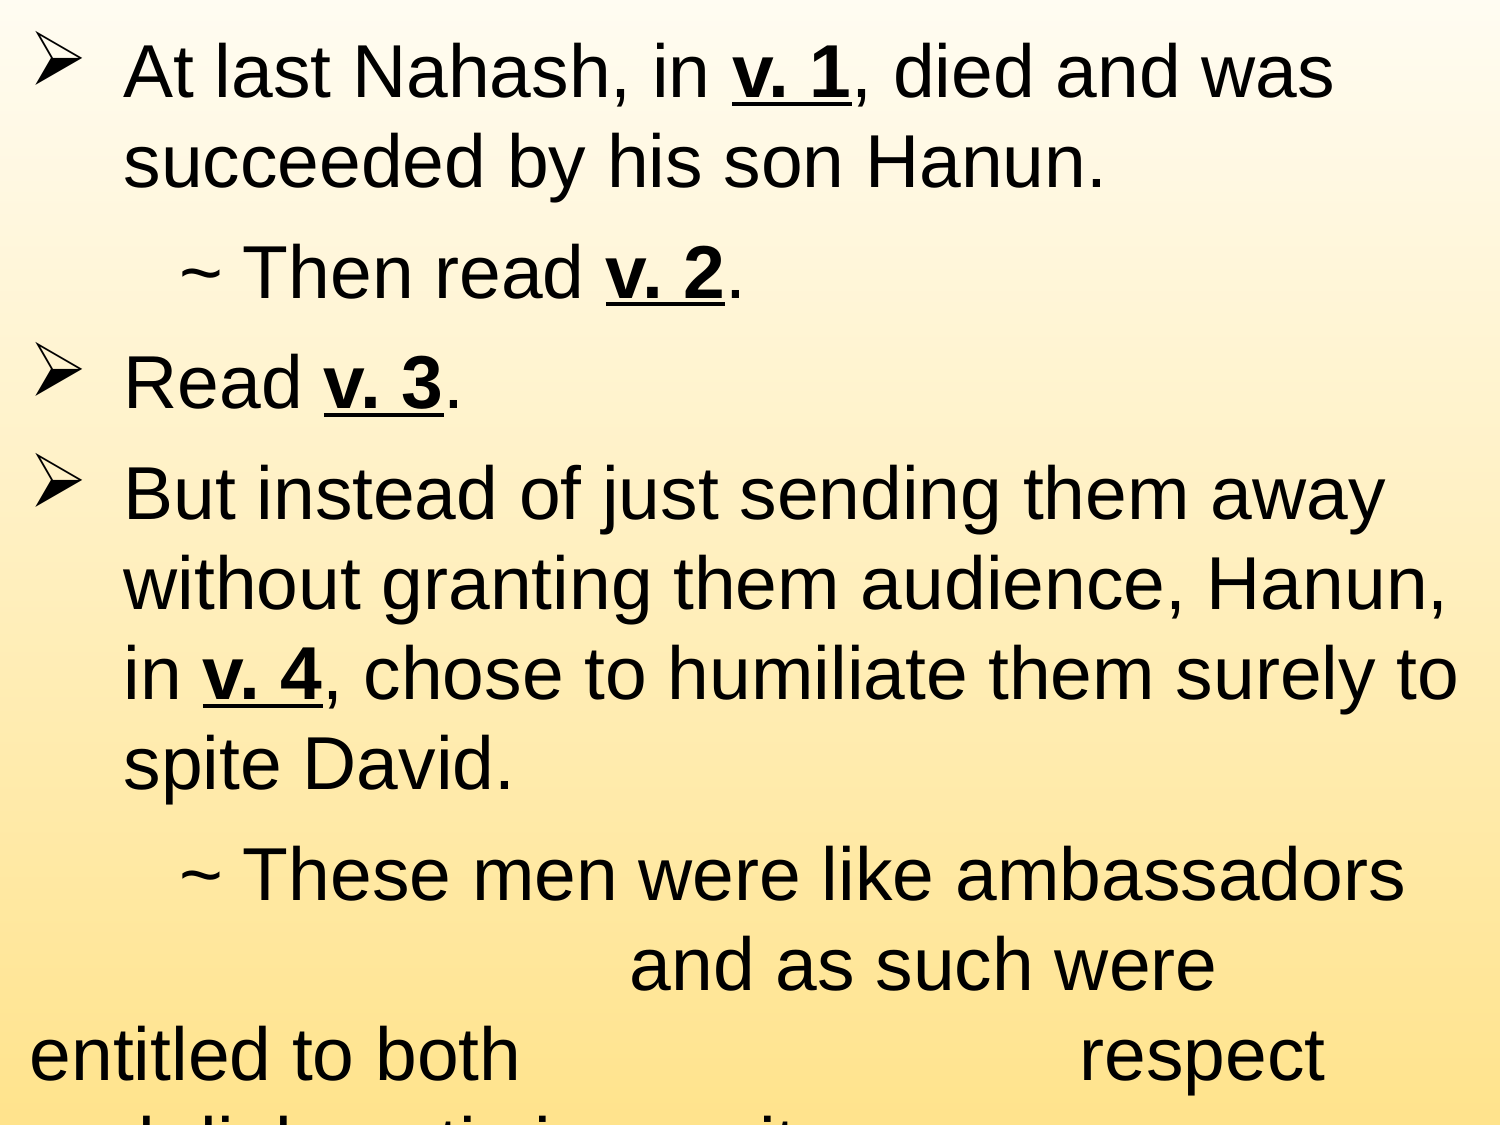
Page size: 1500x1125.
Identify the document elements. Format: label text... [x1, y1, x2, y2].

subtitle At last Nahash, in v. 1, died and was succeeded by his son Hanun. ~ Then read v. 2. Read v. 3. But instead of just sending them away without granting them audience, Hanun, in v. 4, chose to humiliate them surely to spite David. ~ These men were like ambassadors and as such were entitled to both respect and diplomatic immunity. [14, 14, 1482, 1104]
